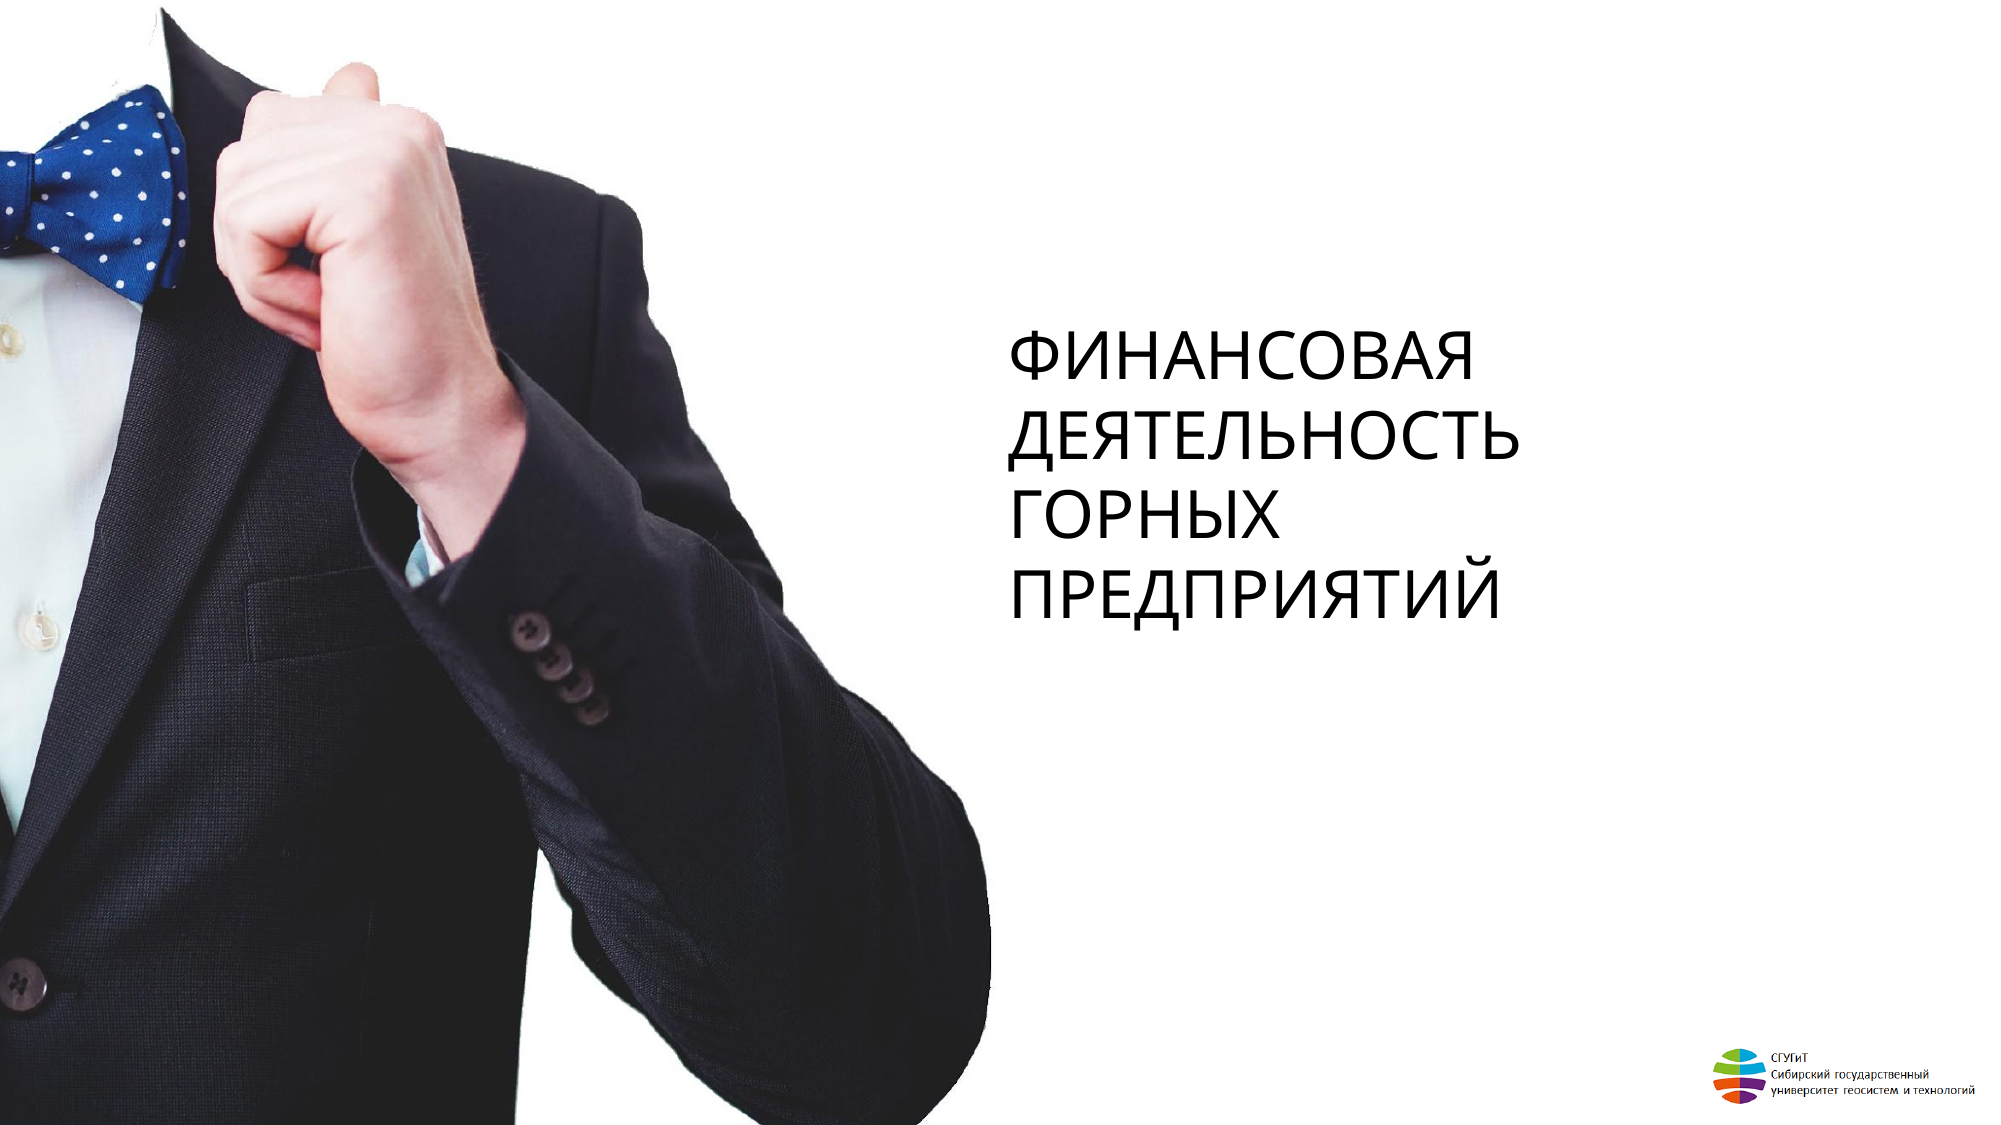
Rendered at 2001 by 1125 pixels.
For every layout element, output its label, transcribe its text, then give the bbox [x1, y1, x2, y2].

picture [1713, 1045, 1976, 1107]
text_box ФИНАНСОВАЯ ДЕЯТЕЛЬНОСТЬ ГОРНЫХ ПРЕДПРИЯТИЙ [1205, 304, 1790, 563]
picture [0, 0, 1202, 1125]
